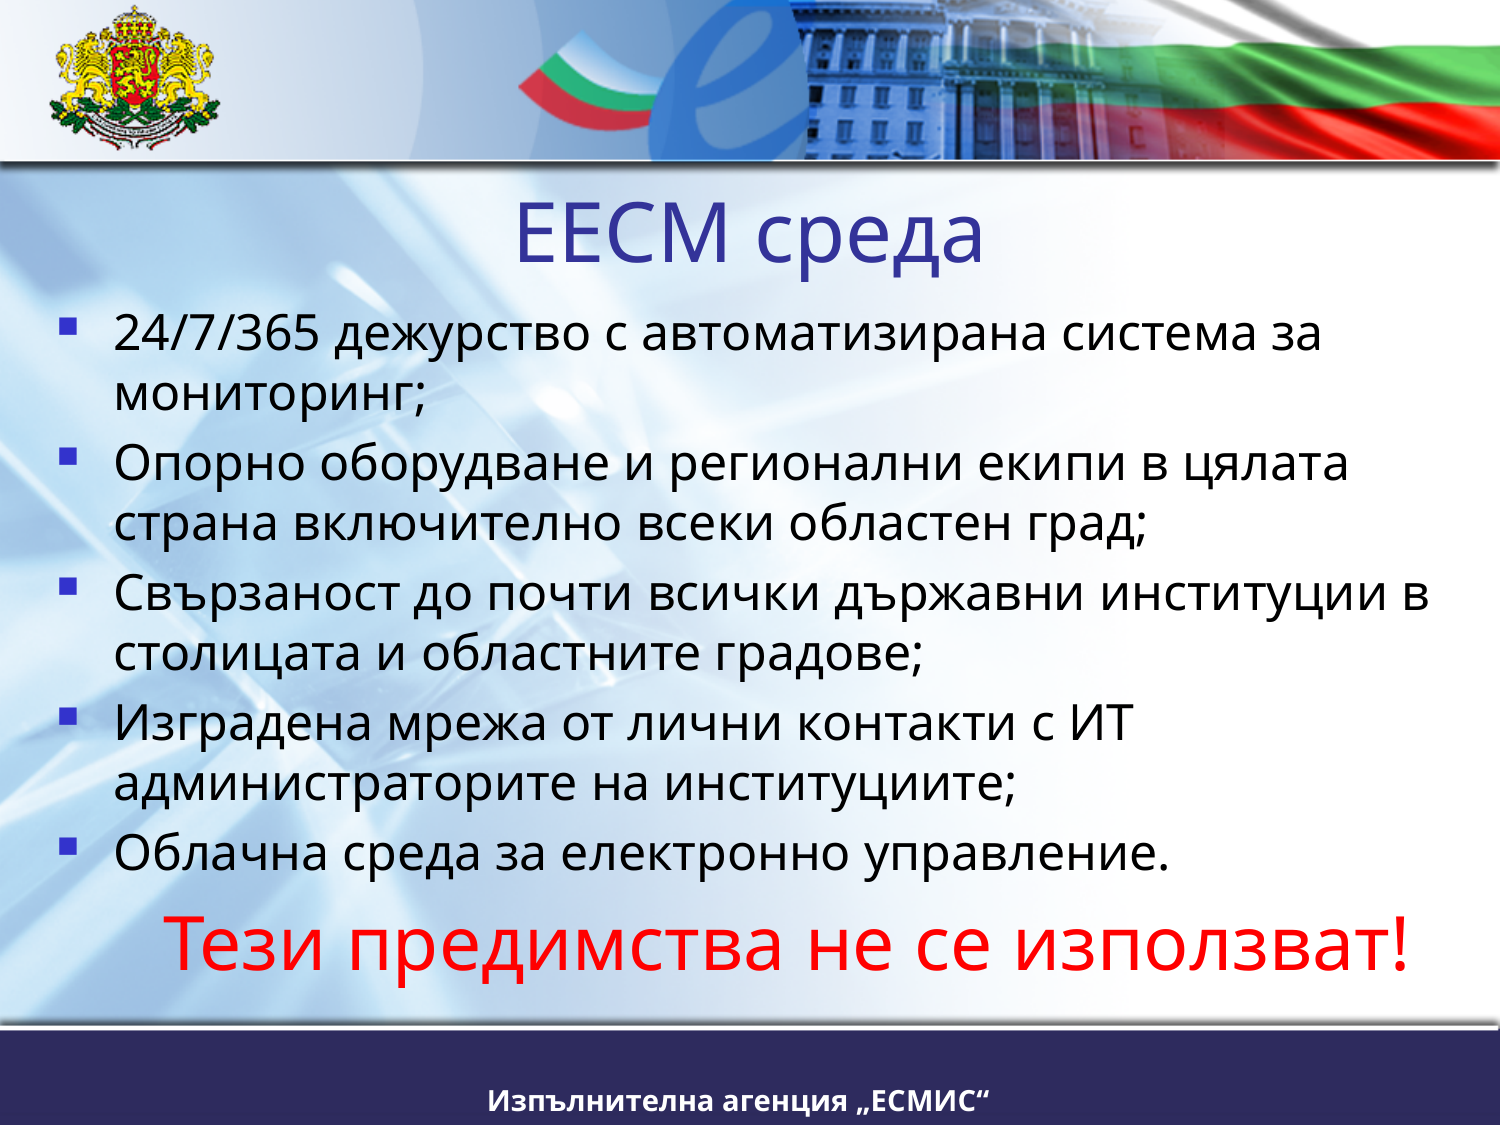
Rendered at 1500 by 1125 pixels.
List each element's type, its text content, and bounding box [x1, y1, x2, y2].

list 24/7/365 дежурство с автоматизирана система за мониторинг; Опорно оборудване и регионални екипи в цялата страна включително всеки областен град; Свързаност до почти всички държавни институции в столицата и областните градове; Изградена мрежа от лични контакти с ИТ администраторите на институциите; Облачна среда за електронно управление. Тези предимства не се използват! [41, 292, 1458, 968]
title ЕЕСМ среда [110, 172, 1389, 287]
picture [0, 0, 1500, 1125]
footer Изпълнителна агенция „ЕСМИС“ [182, 1049, 1294, 1125]
